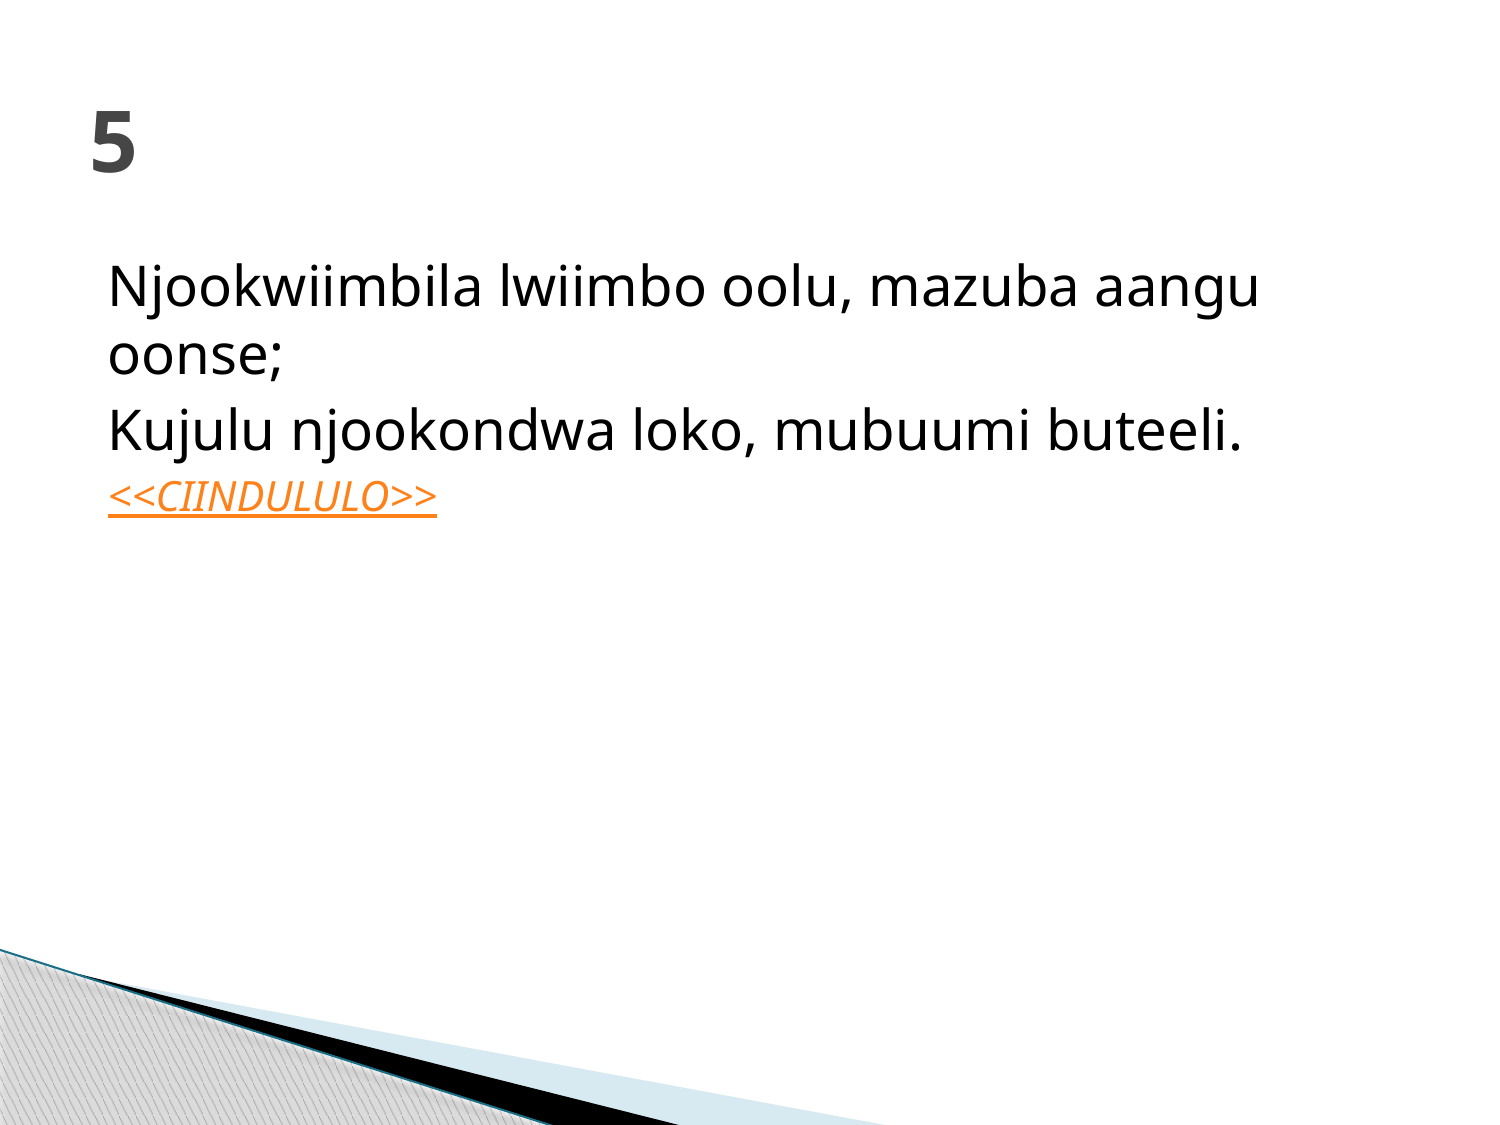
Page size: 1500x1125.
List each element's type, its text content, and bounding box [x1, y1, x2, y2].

list Njookwiimbila lwiimbo oolu, mazuba aangu oonse; Kujulu njookondwa loko, mubuumi buteeli. <<CIINDULULO>> [75, 243, 1425, 986]
title 5 [75, 45, 1425, 233]
